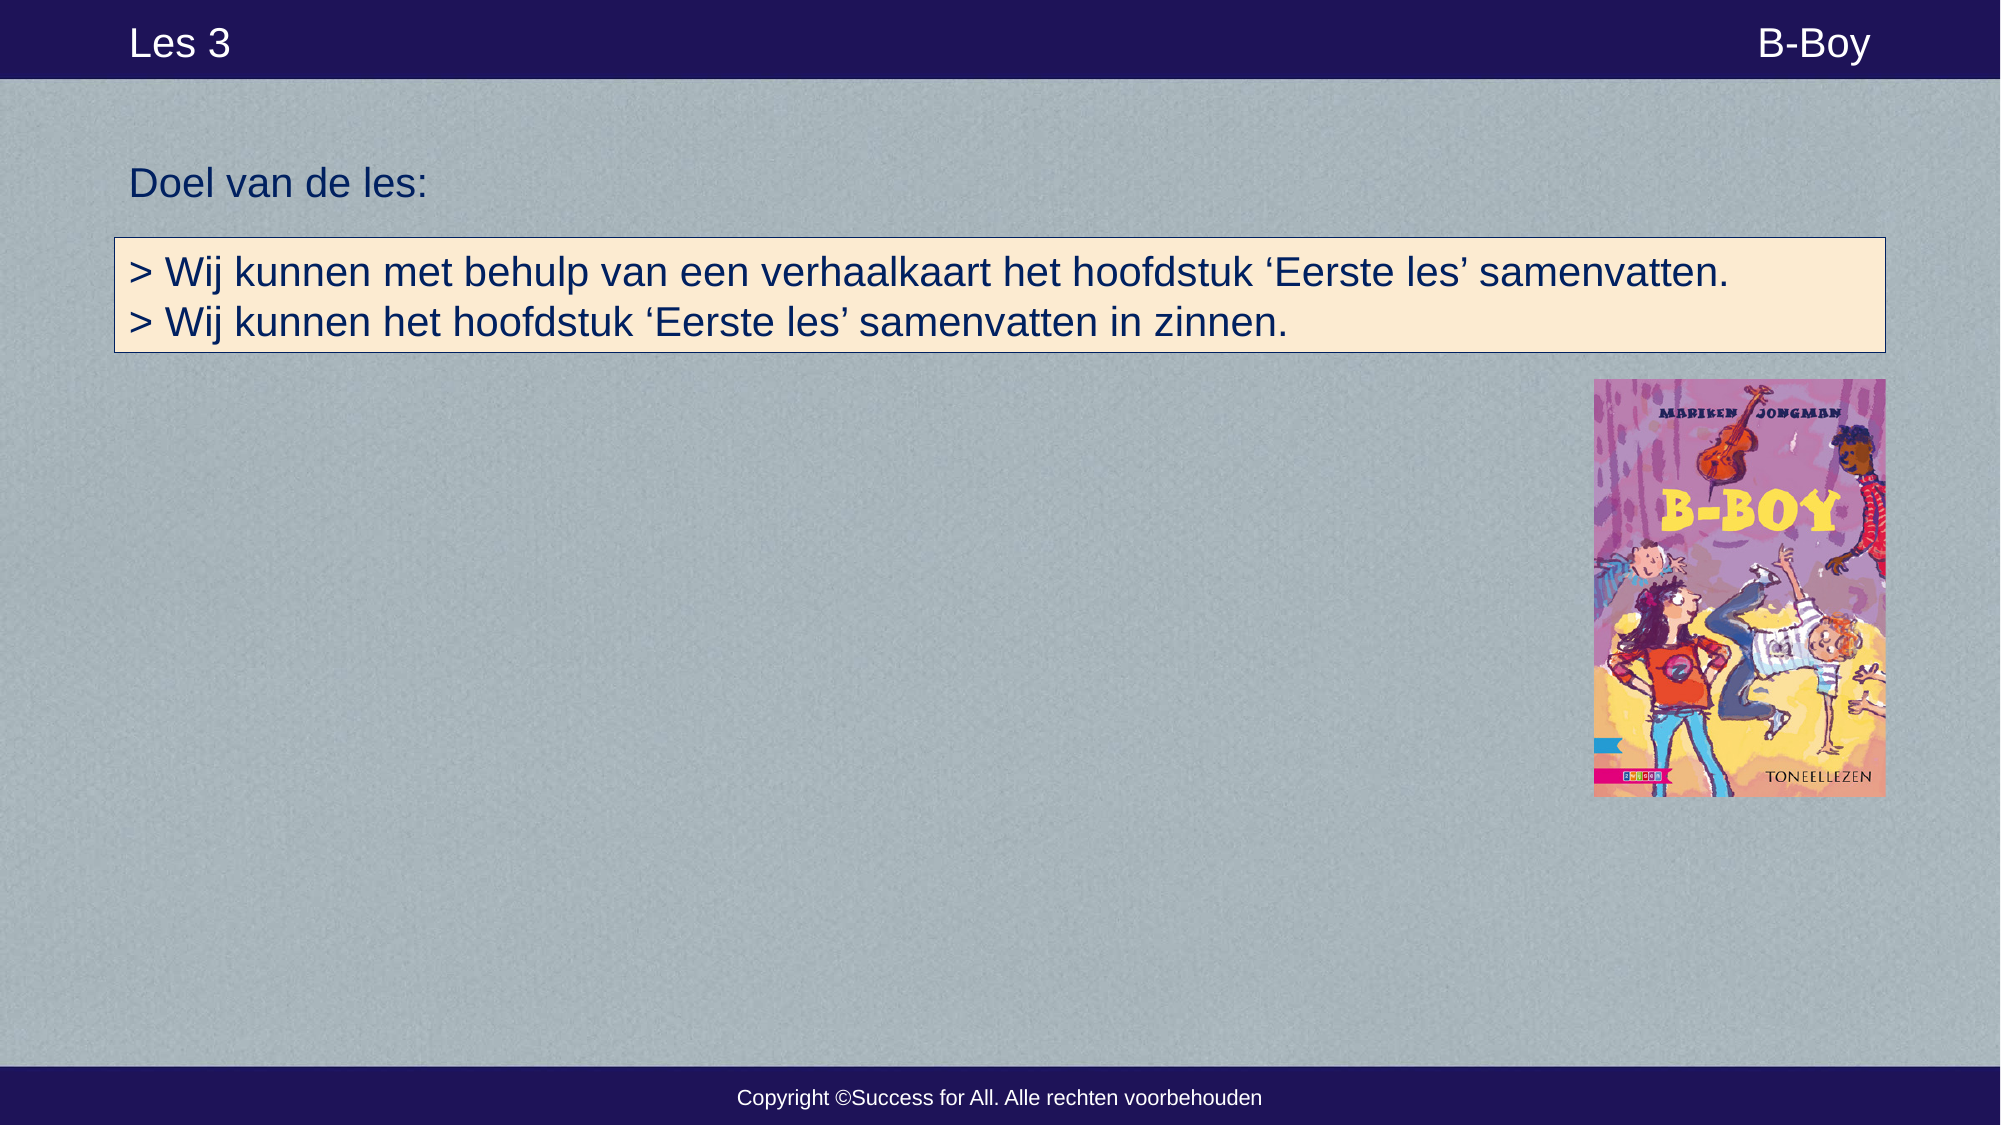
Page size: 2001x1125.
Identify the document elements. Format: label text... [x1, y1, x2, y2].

text_box B-Boy [999, 8, 1886, 73]
text_box Les 3 [114, 8, 354, 73]
text_box > Wij kunnen met behulp van een verhaalkaart het hoofdstuk ‘Eerste les’ samenvatten. > Wij kunnen het hoofdstuk ‘Eerste les’ samenvatten in zinnen. [114, 237, 1886, 353]
text_box Copyright ©Success for All. Alle rechten voorbehouden [0, 1076, 2000, 1125]
picture [0, 0, 2001, 1125]
text_box Doel van de les: [113, 148, 1635, 214]
